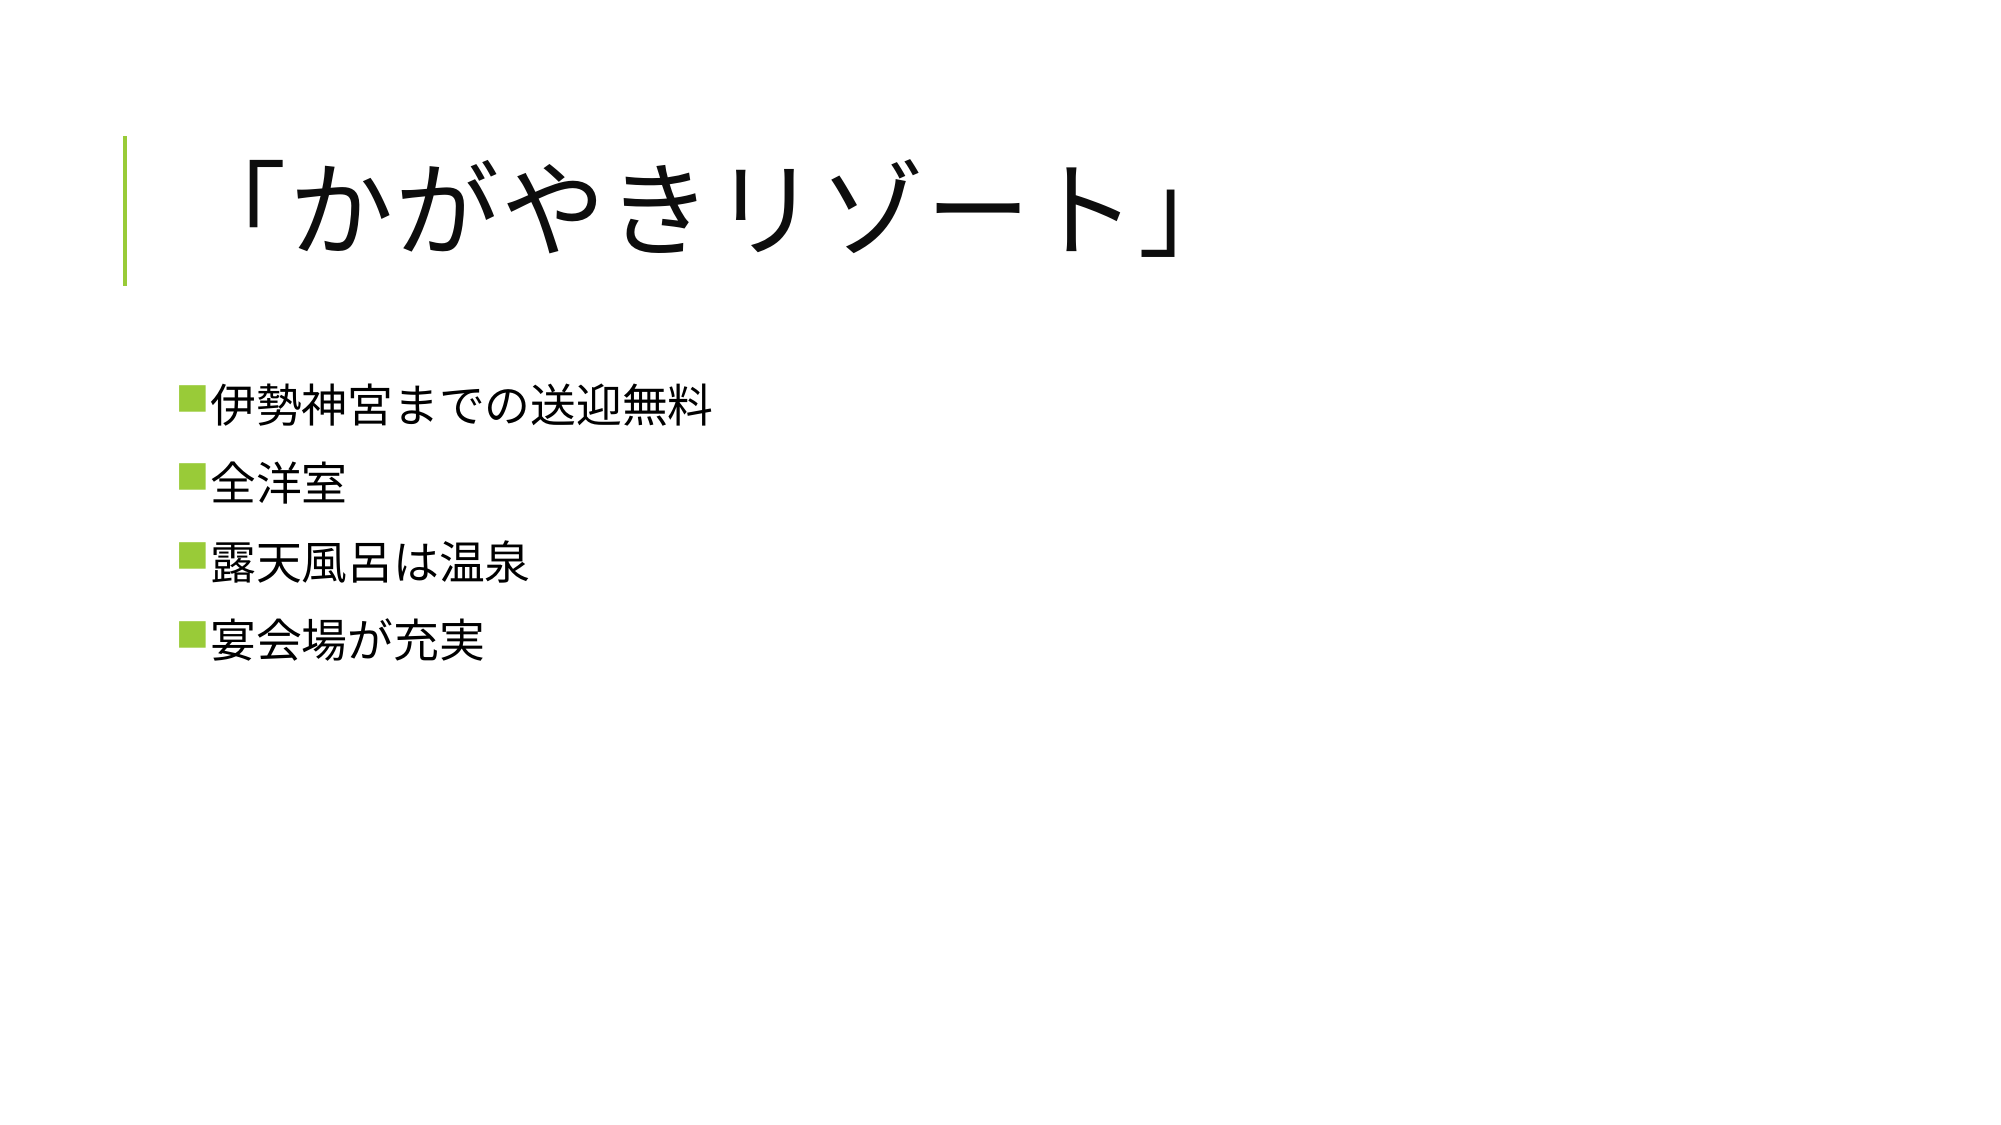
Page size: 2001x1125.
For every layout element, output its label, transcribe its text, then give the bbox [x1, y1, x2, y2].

list 伊勢神宮までの送迎無料 全洋室 露天風呂は温泉 宴会場が充実 [168, 375, 1763, 1035]
title 「かがやきリゾート」 [168, 96, 1763, 342]
